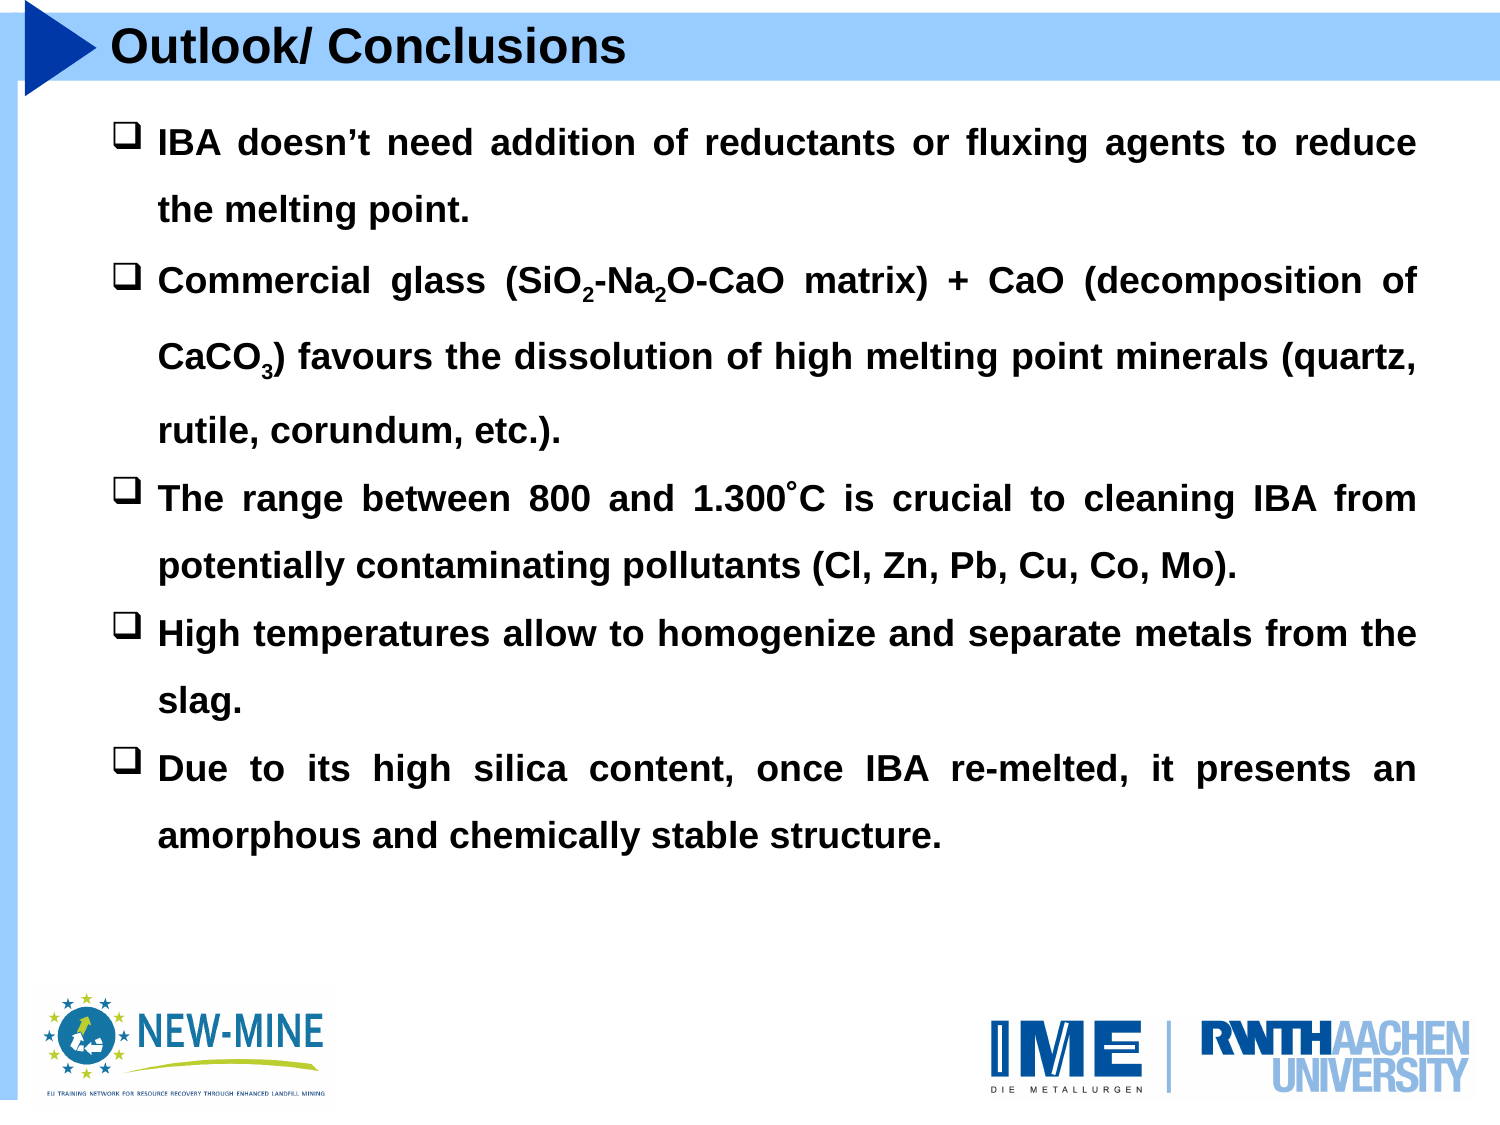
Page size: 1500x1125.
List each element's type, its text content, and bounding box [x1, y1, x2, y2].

title Outlook/ Conclusions [95, 18, 1496, 82]
picture [32, 984, 335, 1112]
picture [988, 1017, 1476, 1100]
text_box IBA doesn’t need addition of reductants or fluxing agents to reduce the melting point. Commercial glass (SiO2-Na2O-CaO matrix) + CaO (decomposition of CaCO3) favours the dissolution of high melting point minerals (quartz, rutile, corundum, etc.). The range between 800 and 1.300˚C is crucial to cleaning IBA from potentially contaminating pollutants (Cl, Zn, Pb, Cu, Co, Mo). High temperatures allow to homogenize and separate metals from the slag. Due to its high silica content, once IBA re-melted, it presents an amorphous and chemically stable structure. [95, 87, 1433, 864]
